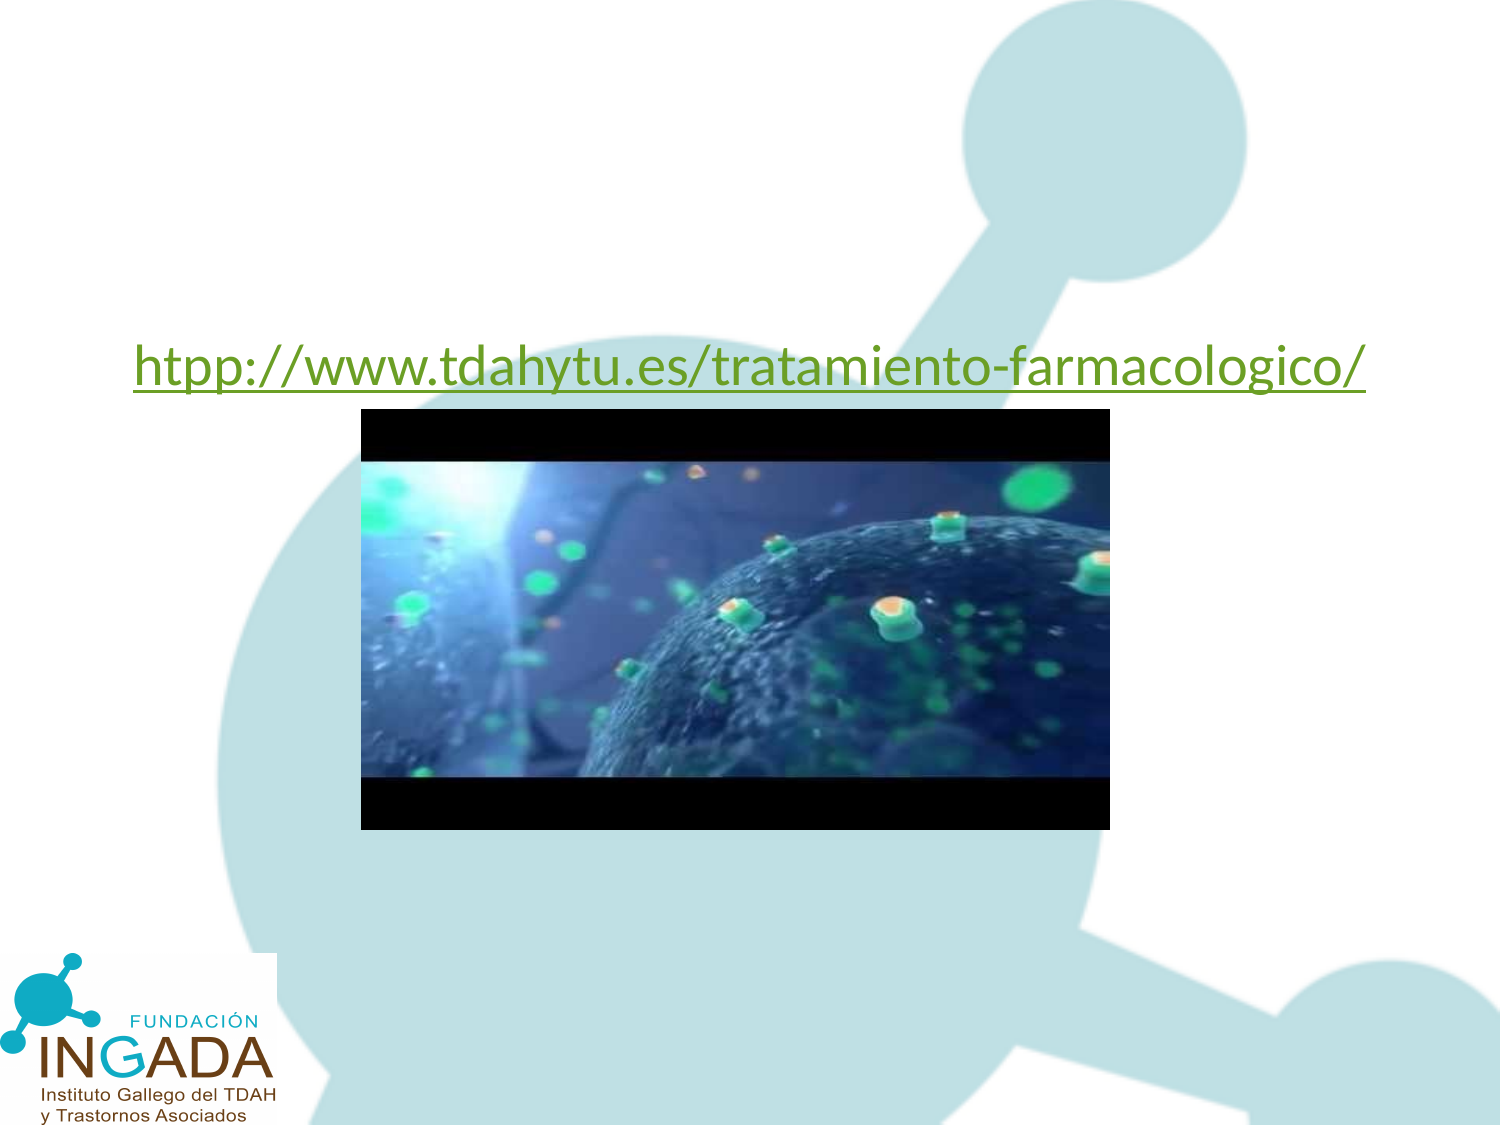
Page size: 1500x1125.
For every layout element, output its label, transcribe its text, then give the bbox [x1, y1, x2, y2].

picture [0, 953, 277, 1125]
title htpp://www.tdahytu.es/tratamiento-farmacologico/ [75, 268, 1425, 457]
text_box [359, 408, 1111, 831]
